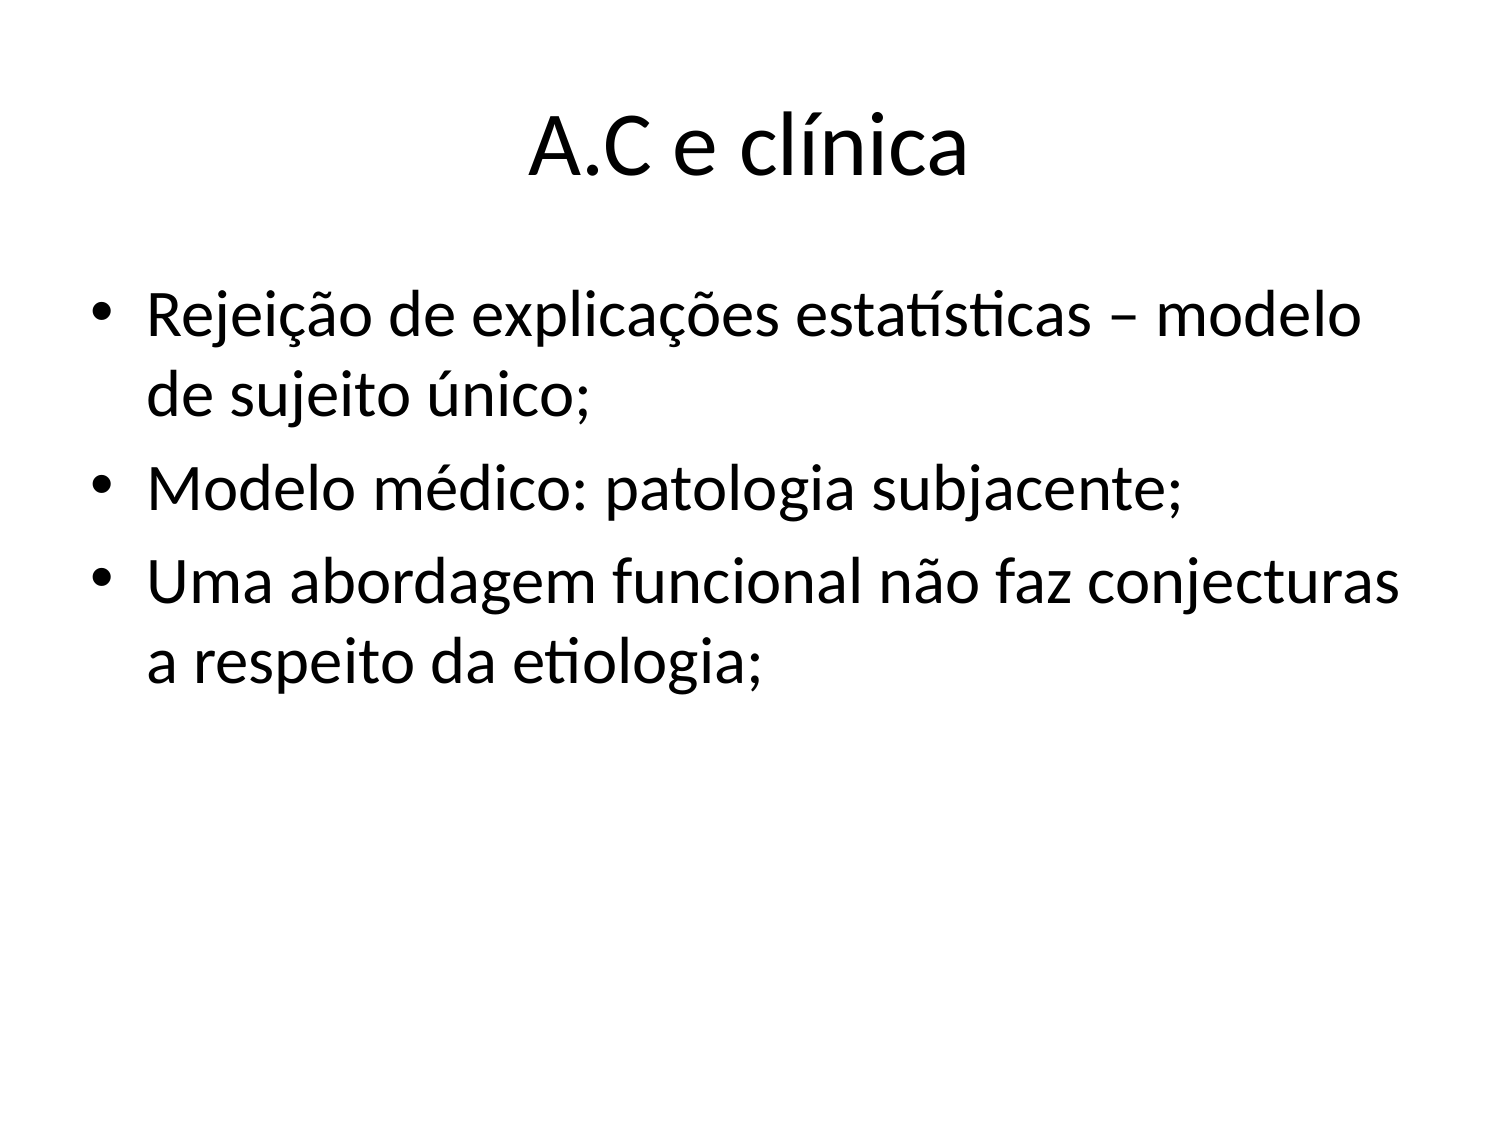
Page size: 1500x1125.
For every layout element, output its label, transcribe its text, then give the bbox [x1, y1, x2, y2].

list Rejeição de explicações estatísticas – modelo de sujeito único; Modelo médico: patologia subjacente; Uma abordagem funcional não faz conjecturas a respeito da etiologia; [75, 262, 1425, 1005]
title A.C e clínica [75, 45, 1425, 233]
